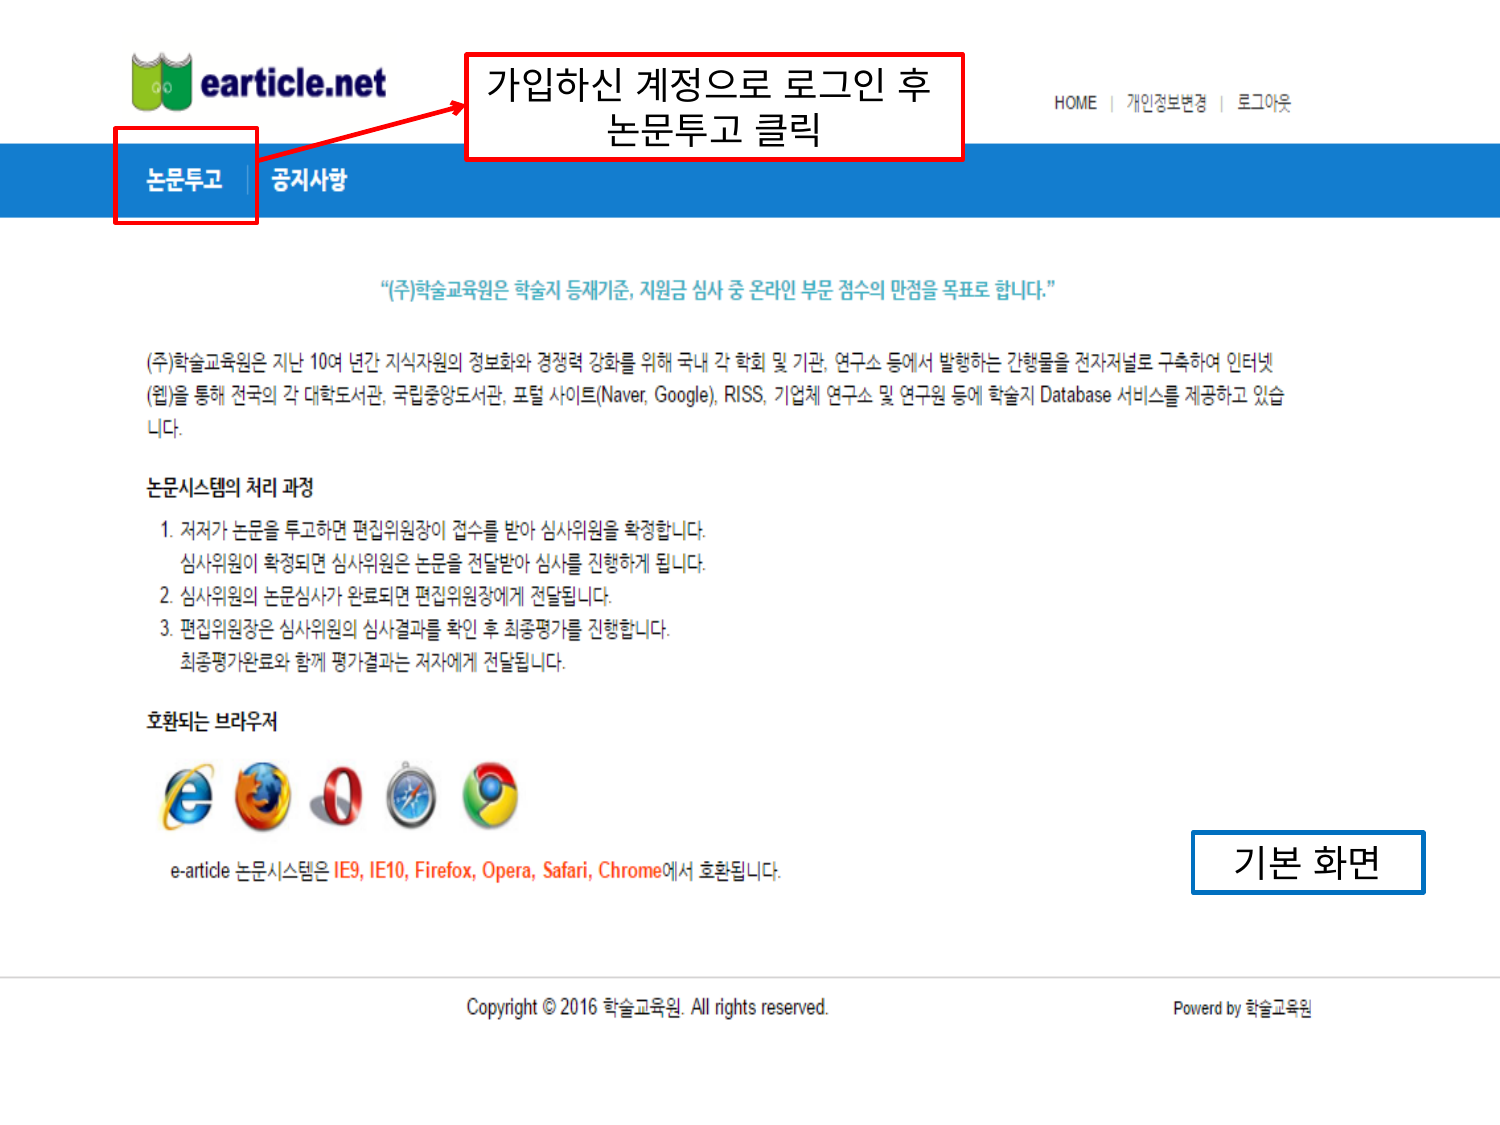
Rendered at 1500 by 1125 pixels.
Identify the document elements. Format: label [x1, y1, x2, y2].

text_box [256, 104, 467, 162]
picture [0, 4, 1500, 1125]
